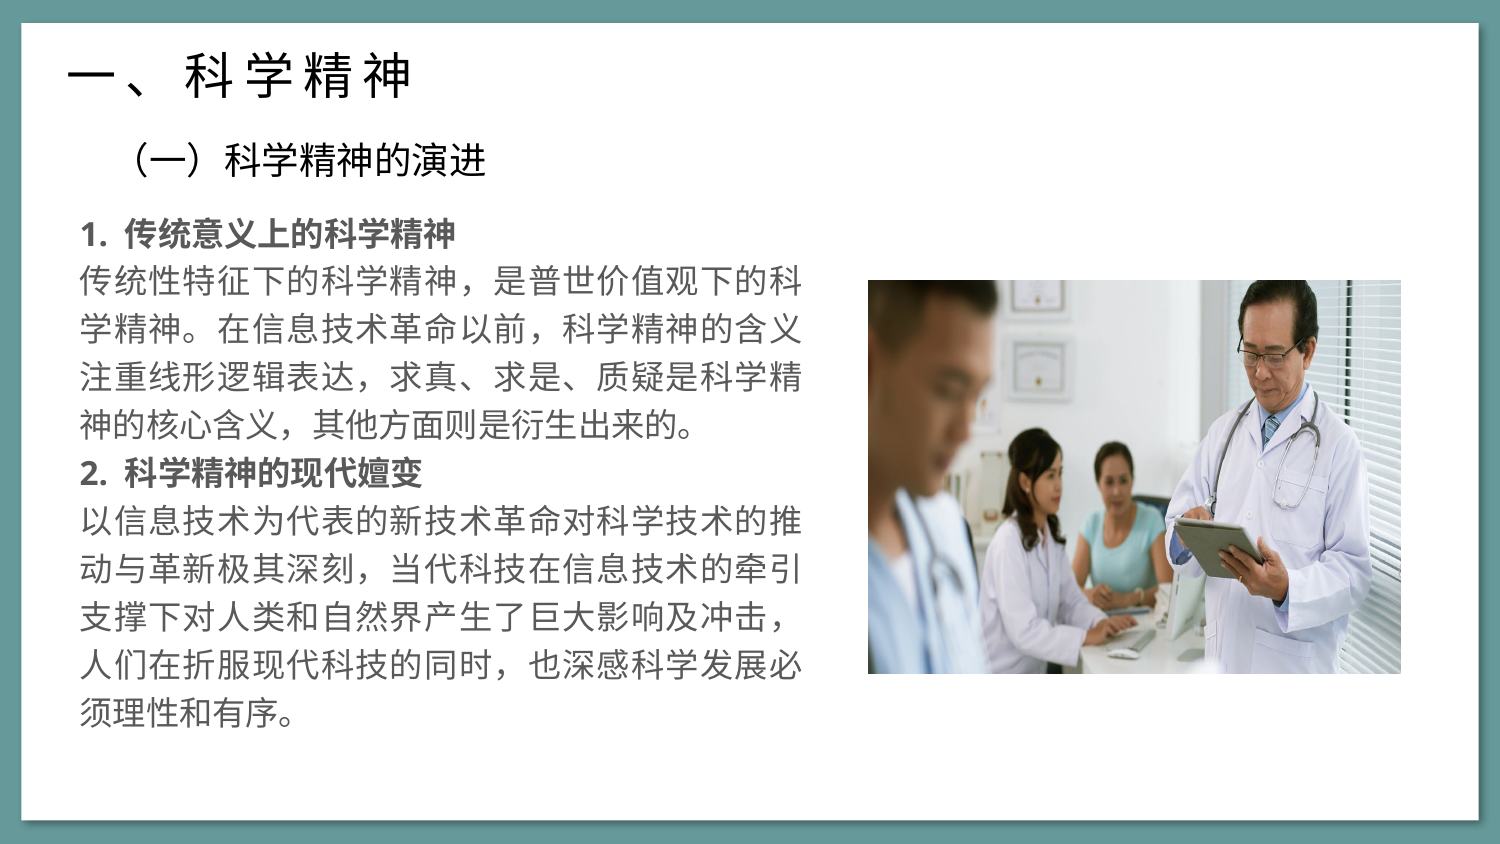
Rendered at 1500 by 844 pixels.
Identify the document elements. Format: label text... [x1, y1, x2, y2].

text_box （一）科学精神的演进 [96, 129, 502, 190]
picture [867, 279, 1402, 674]
text_box 1. 传统意义上的科学精神 传统性特征下的科学精神，是普世价值观下的科学精神。在信息技术革命以前，科学精神的含义注重线形逻辑表达，求真、求是、质疑是科学精神的核心含义，其他方面则是衍生出来的。 2. 科学精神的现代嬗变 以信息技术为代表的新技术革命对科学技术的推动与革新极其深刻，当代科技在信息技术的牵引支撑下对人类和自然界产生了巨大影响及冲击，人们在折服现代科技的同时，也深感科学发展必须理性和有序。 [64, 197, 819, 739]
text_box 一、科学精神 [53, 38, 753, 112]
